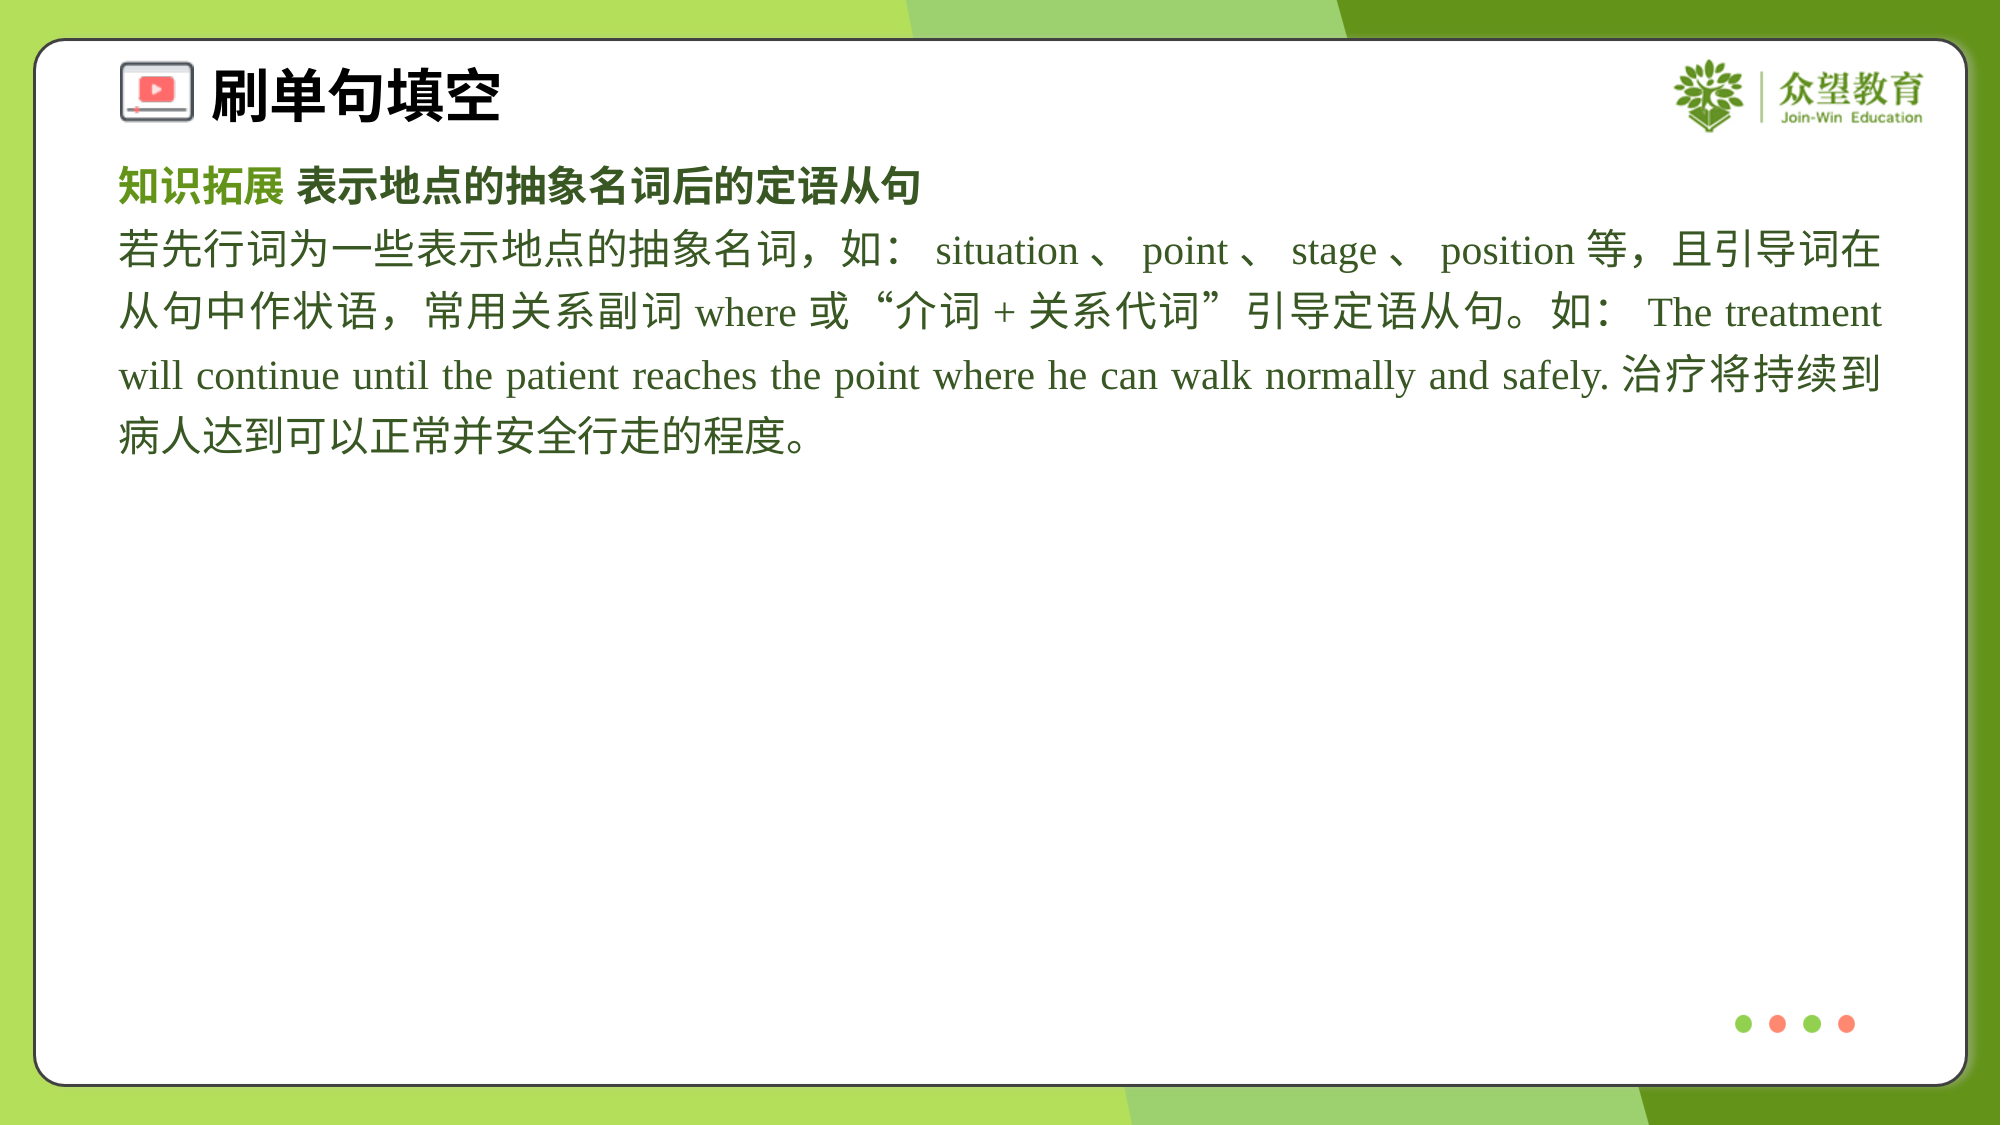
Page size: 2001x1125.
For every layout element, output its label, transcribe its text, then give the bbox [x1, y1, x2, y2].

text_box 知识拓展 表示地点的抽象名词后的定语从句 若先行词为一些表示地点的抽象名词，如：situation、point、stage、position等，且引导词在从句中作状语，常用关系副词where或“介词+关系代词”引导定语从句。如：The treatment will continue until the patient reaches the point where he can walk normally and safely.治疗将持续到病人达到可以正常并安全行走的程度。 [118, 147, 1883, 456]
picture [0, 0, 2000, 1125]
